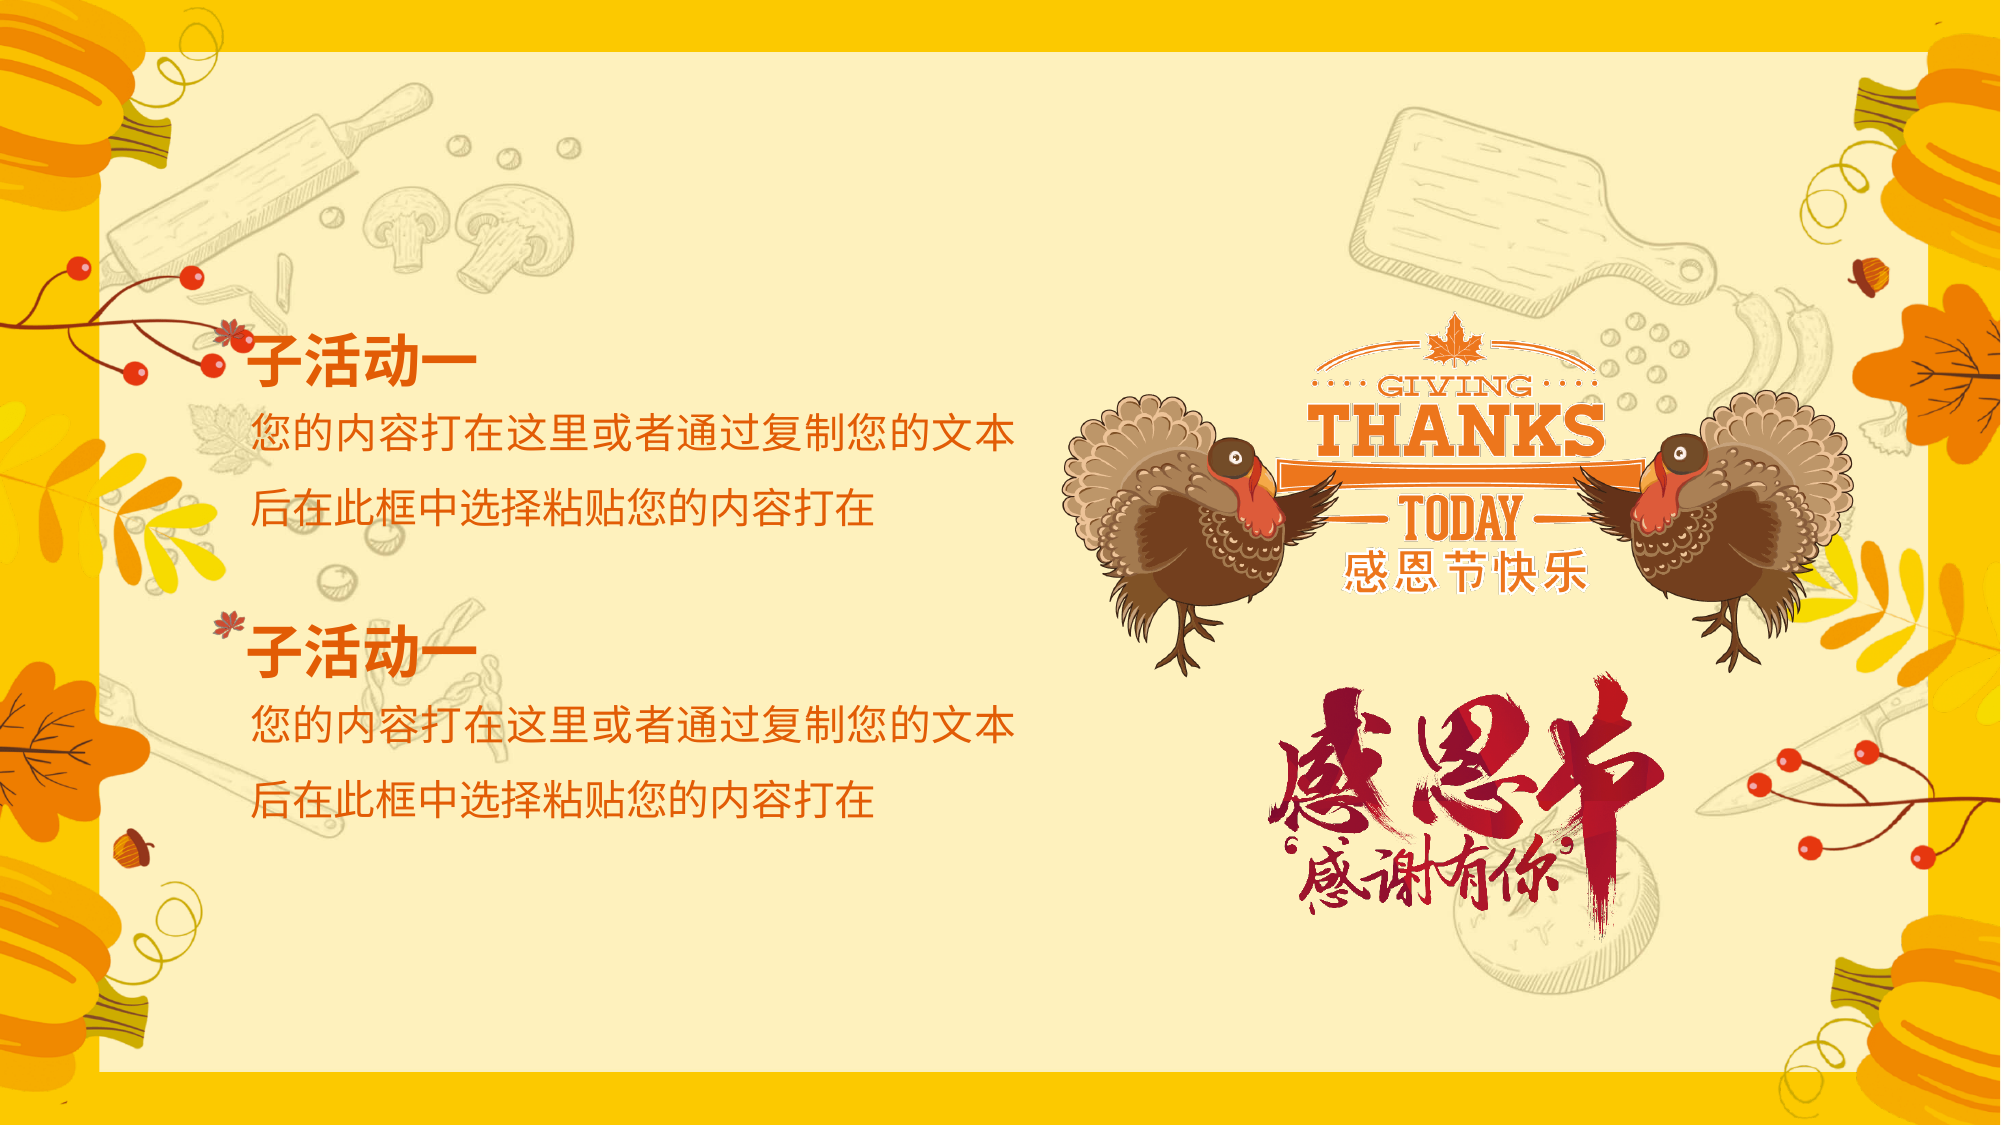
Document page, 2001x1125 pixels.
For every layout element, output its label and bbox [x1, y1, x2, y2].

text_box [187, 315, 1017, 607]
picture [0, 0, 1999, 1125]
text_box [187, 607, 1017, 920]
